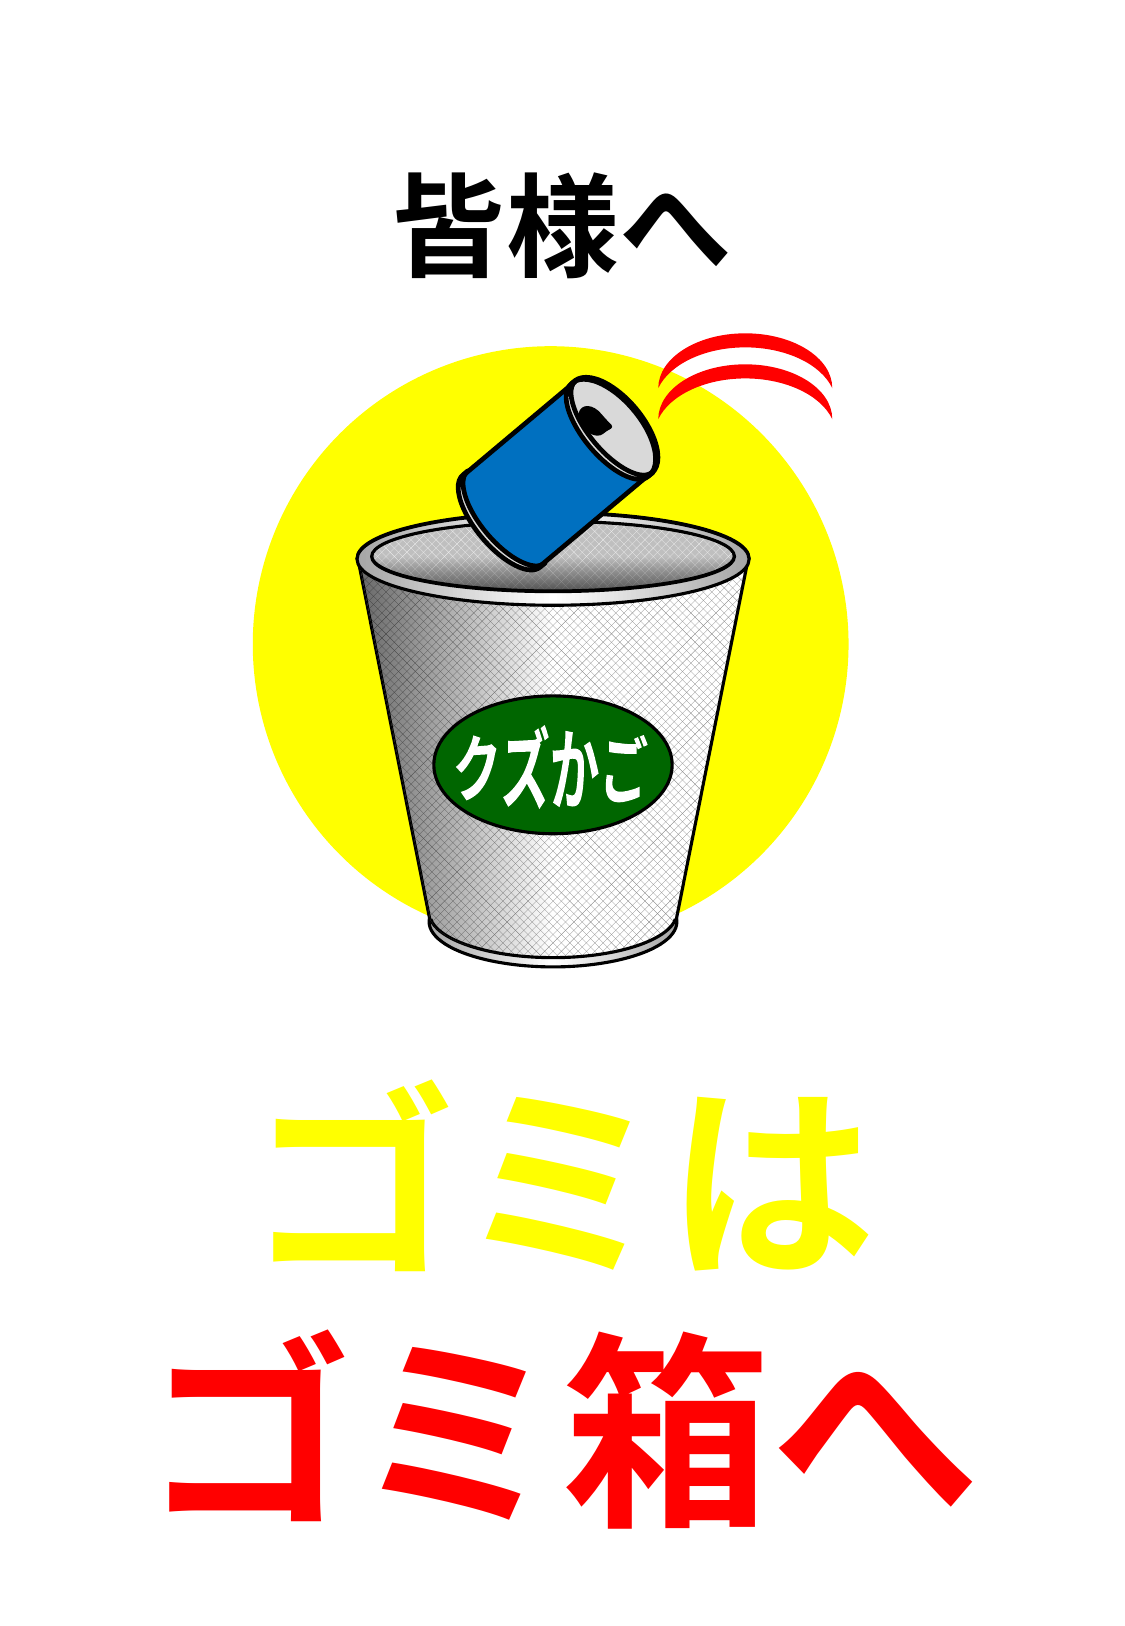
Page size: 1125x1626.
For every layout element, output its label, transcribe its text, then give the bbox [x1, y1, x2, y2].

text_box ゴミは ゴミ箱へ [0, 1044, 1125, 1560]
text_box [252, 332, 849, 967]
text_box 皆様へ [0, 148, 1125, 299]
